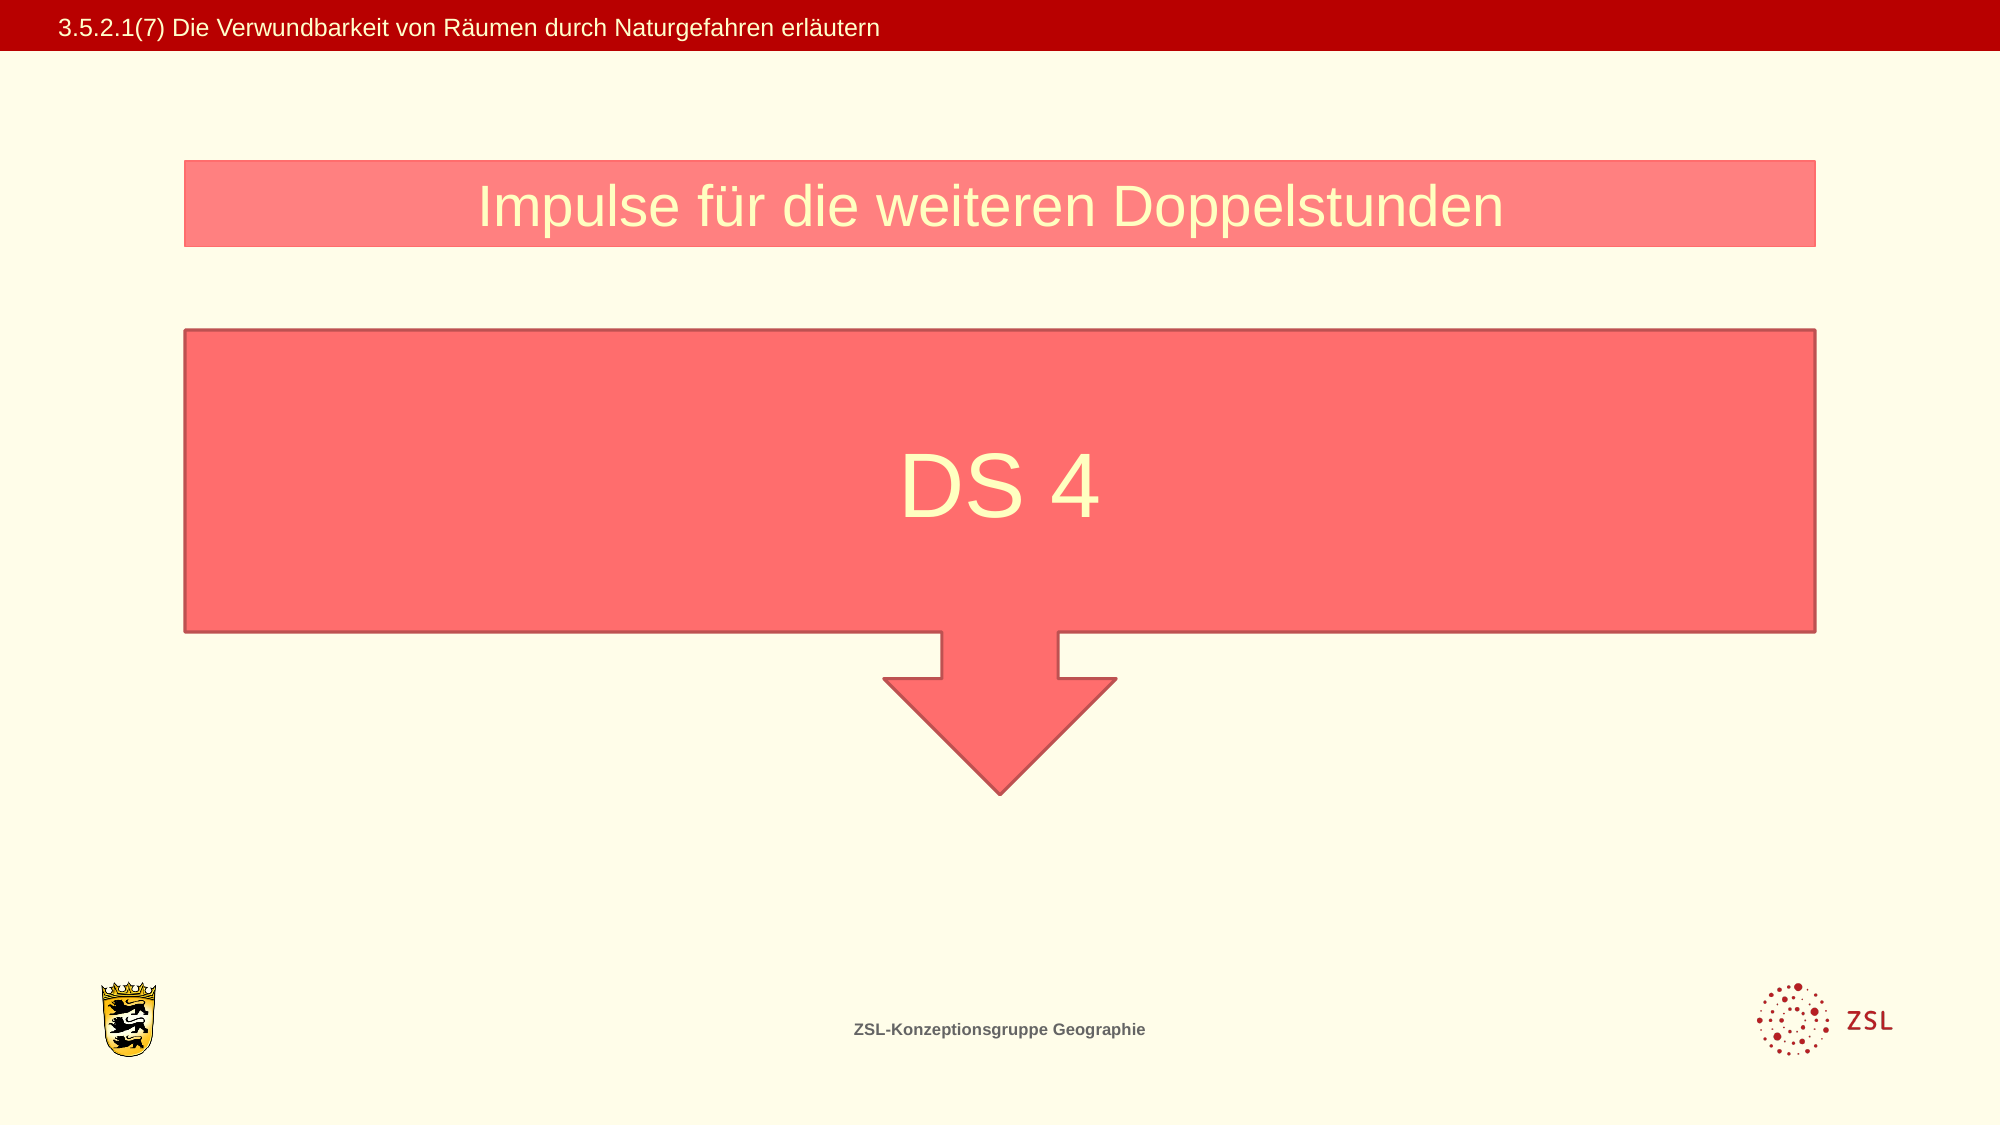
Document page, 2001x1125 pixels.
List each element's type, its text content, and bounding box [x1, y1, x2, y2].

picture [99, 979, 158, 1059]
text_box Impulse für die weiteren Doppelstunden [185, 160, 1815, 247]
text_box DS 4 [185, 330, 1816, 795]
text_box 3.5.2.1(7) Die Verwundbarkeit von Räumen durch Naturgefahren erläutern [43, 4, 1866, 57]
footer ZSL-Konzeptionsgruppe Geographie [704, 1011, 1296, 1071]
